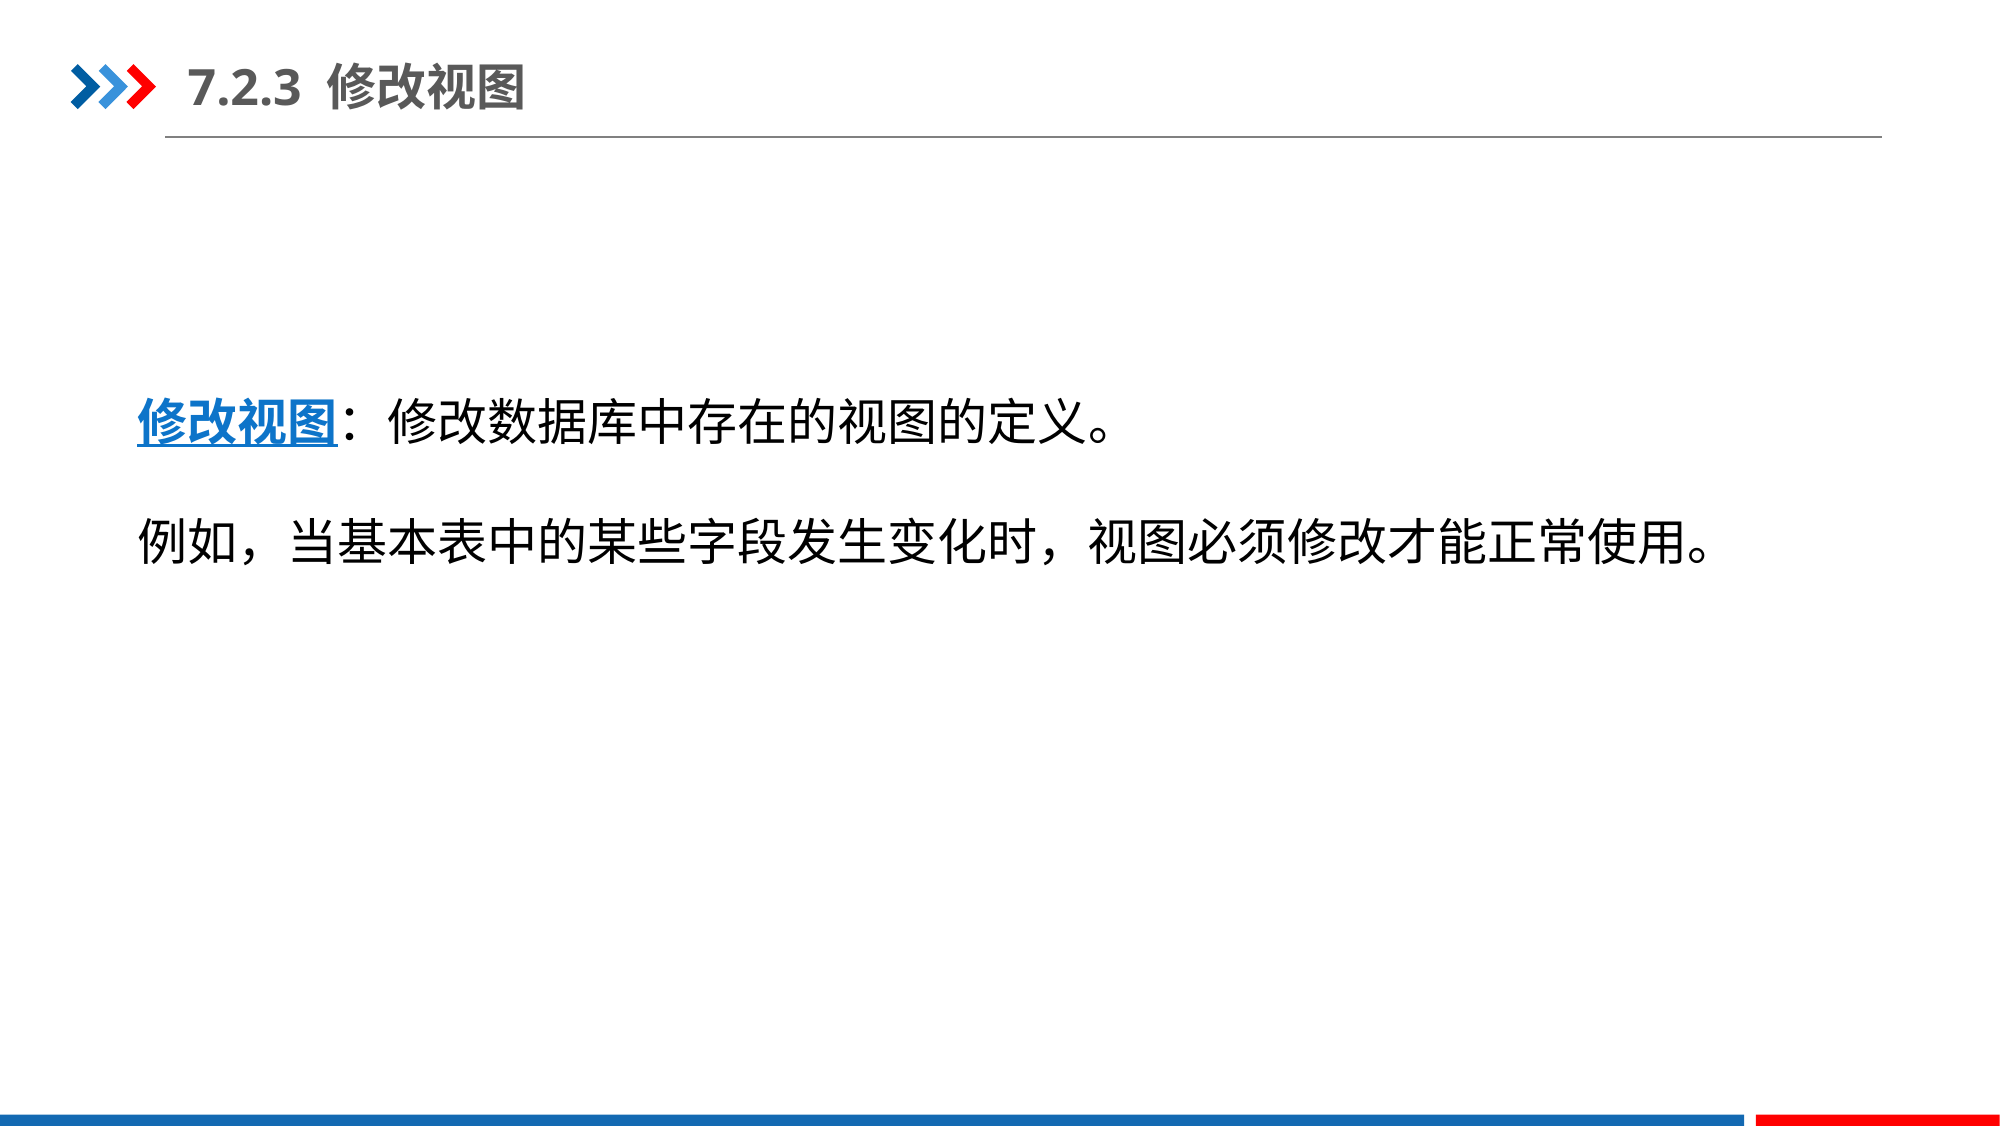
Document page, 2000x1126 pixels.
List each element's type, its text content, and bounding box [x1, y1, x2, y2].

text_box 修改视图：修改数据库中存在的视图的定义。 例如，当基本表中的某些字段发生变化时，视图必须修改才能正常使用。 [122, 382, 1832, 578]
text_box 7.2.3 修改视图 [187, 43, 827, 127]
